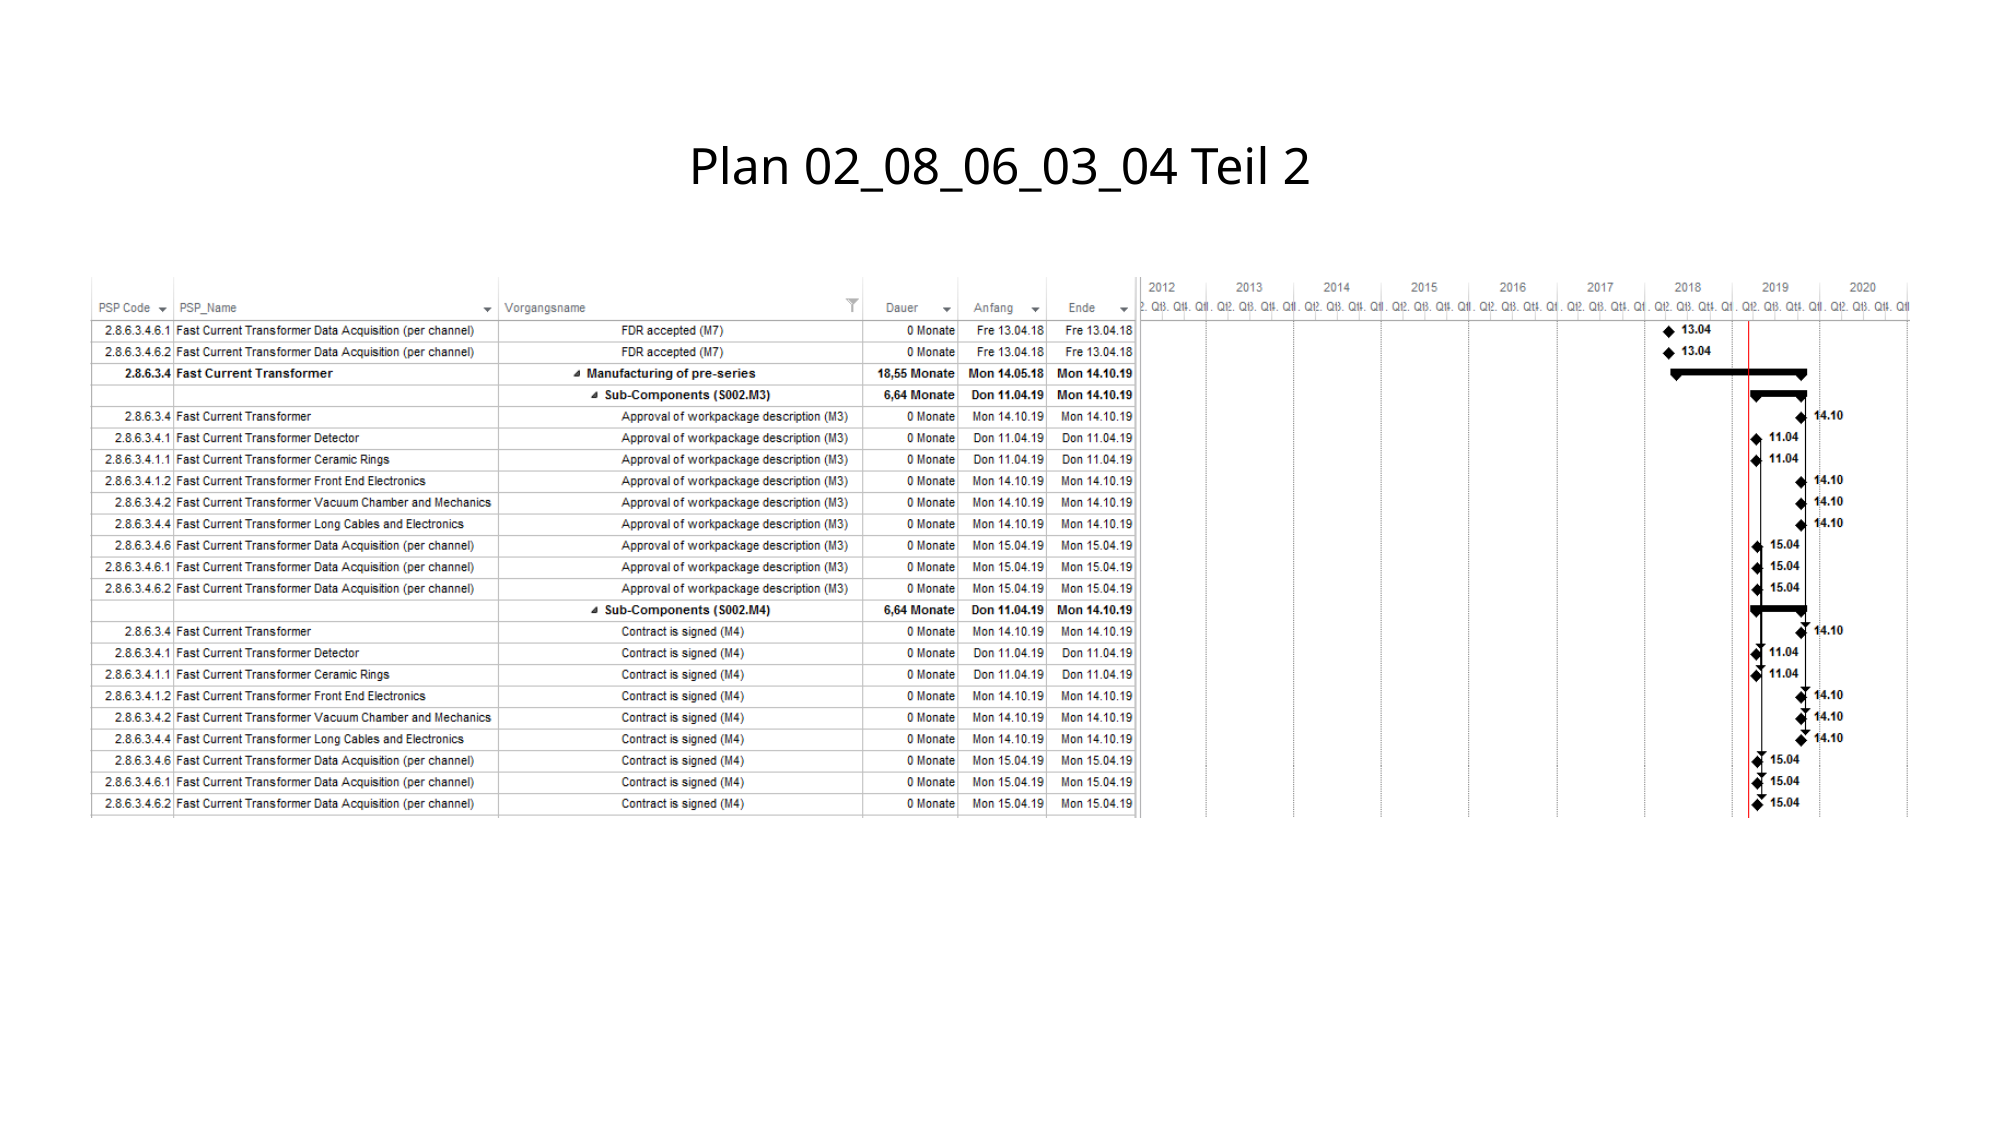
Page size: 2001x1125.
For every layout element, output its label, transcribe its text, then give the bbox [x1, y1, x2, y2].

title Plan 02_08_06_03_04 Teil 2 [137, 59, 1863, 277]
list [90, 277, 1910, 818]
